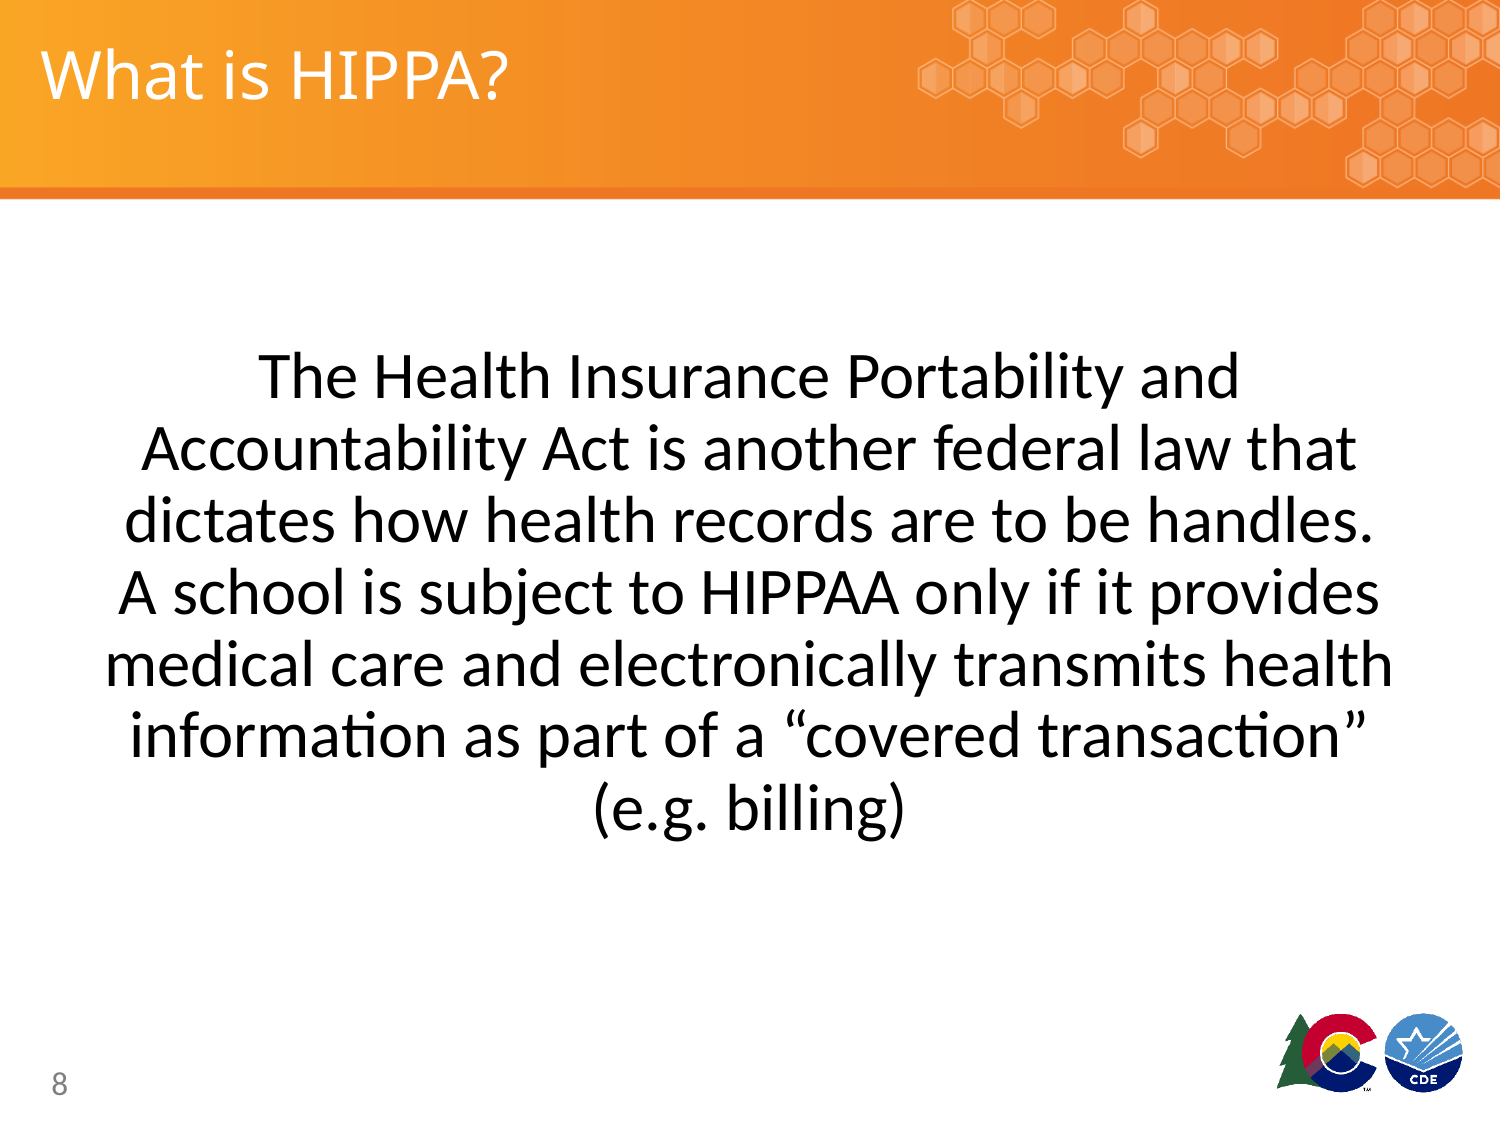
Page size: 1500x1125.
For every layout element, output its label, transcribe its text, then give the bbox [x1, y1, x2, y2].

title What is HIPPA? [40, 41, 1038, 166]
slide_number 8 [36, 1054, 375, 1115]
picture [1275, 1012, 1463, 1093]
list The Health Insurance Portability and Accountability Act is another federal law that dictates how health records are to be handles. A school is subject to HIPPAA only if it provides medical care and electronically transmits health information as part of a “covered transaction” (e.g. billing) [103, 239, 1397, 1002]
picture [0, 0, 1500, 200]
